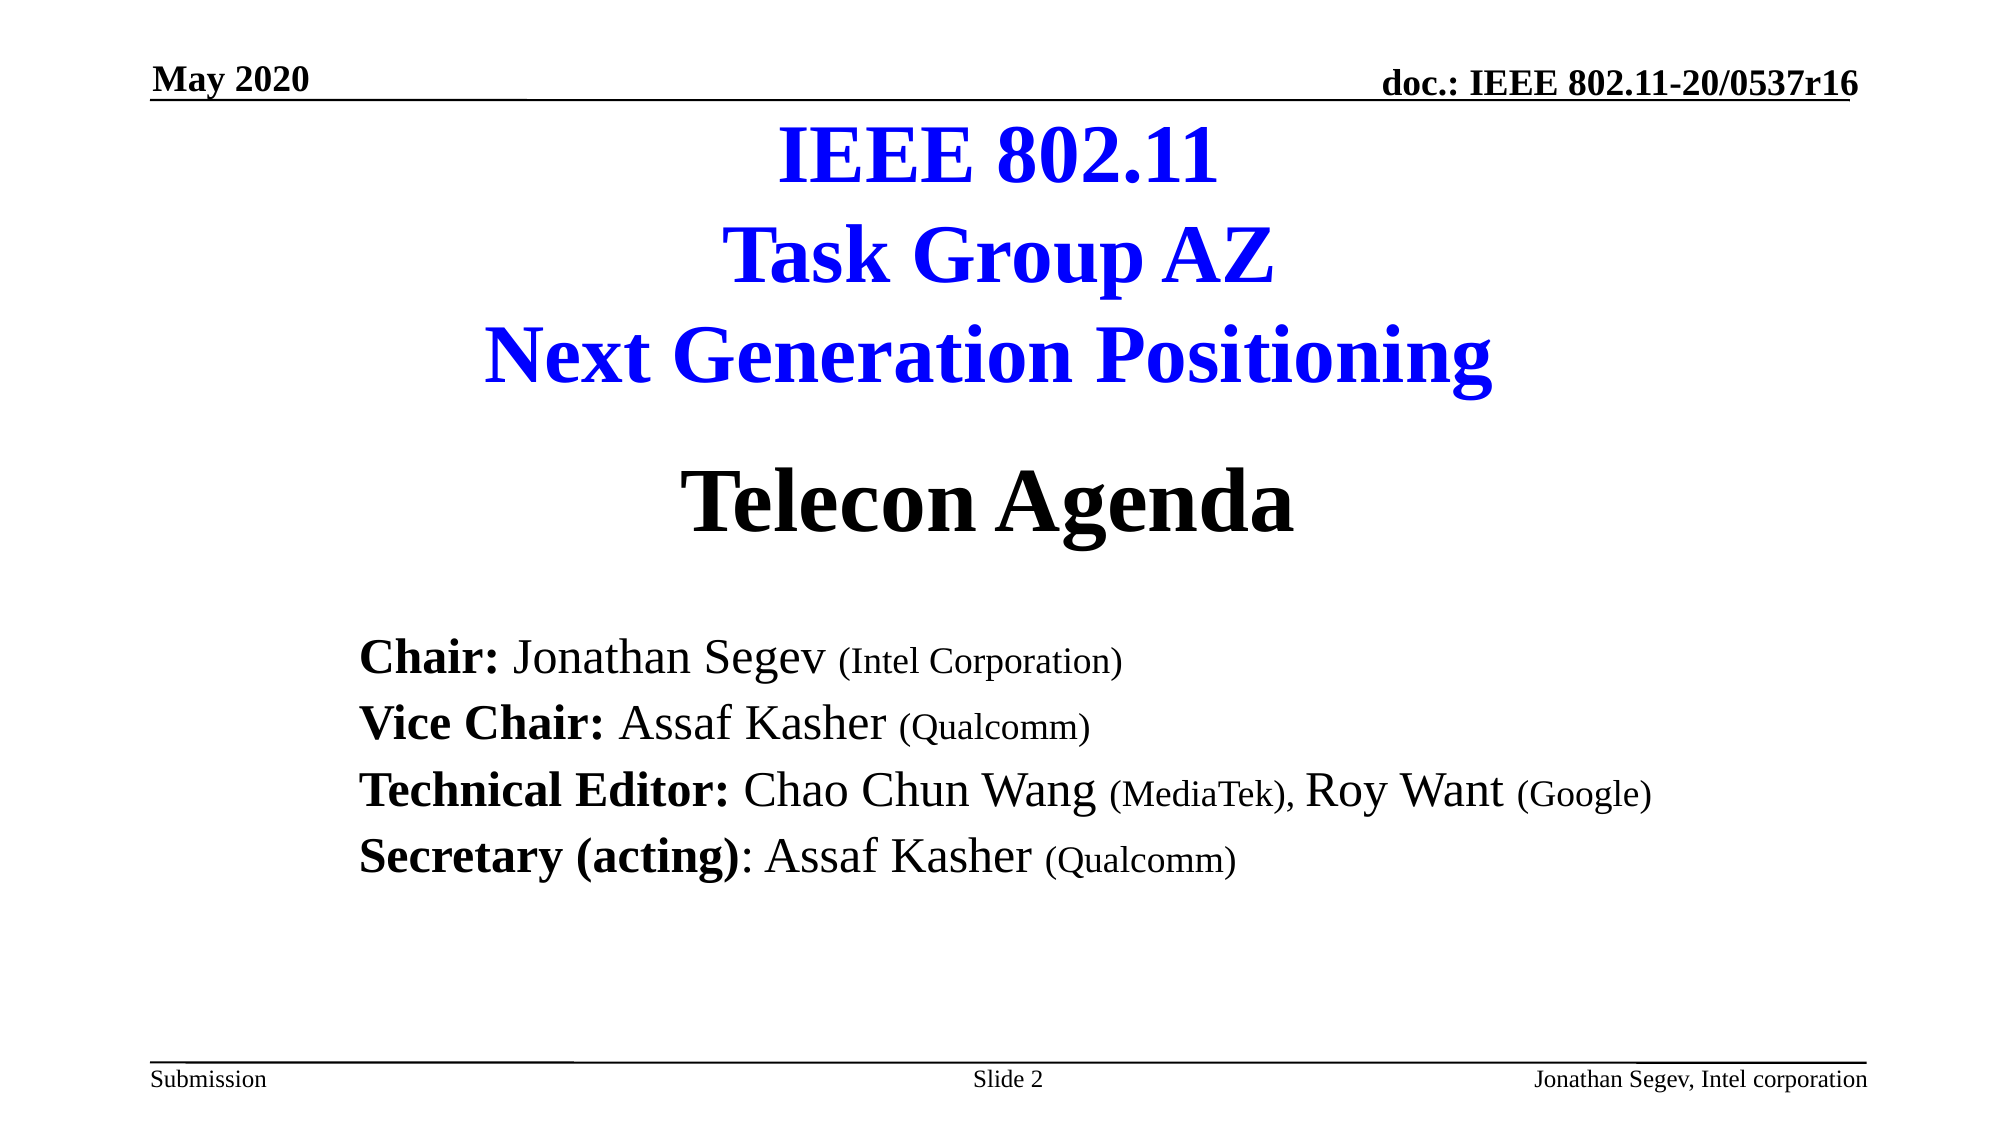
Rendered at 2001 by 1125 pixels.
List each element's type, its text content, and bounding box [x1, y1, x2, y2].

footer Jonathan Segev, Intel corporation [1171, 1061, 1869, 1093]
title IEEE 802.11 Task Group AZ Next Generation Positioning [149, 112, 1850, 386]
slide_number Slide 2 [950, 1061, 1067, 1123]
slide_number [152, 54, 563, 100]
list Telecon Agenda Chair: Jonathan Segev (Intel Corporation) Vice Chair: Assaf Kasher (Qualcomm) Technical Editor: Chao Chun Wang (MediaTek), Roy Want (Google) Secretary (acting): Assaf Kasher (Qualcomm) [149, 444, 1850, 1000]
